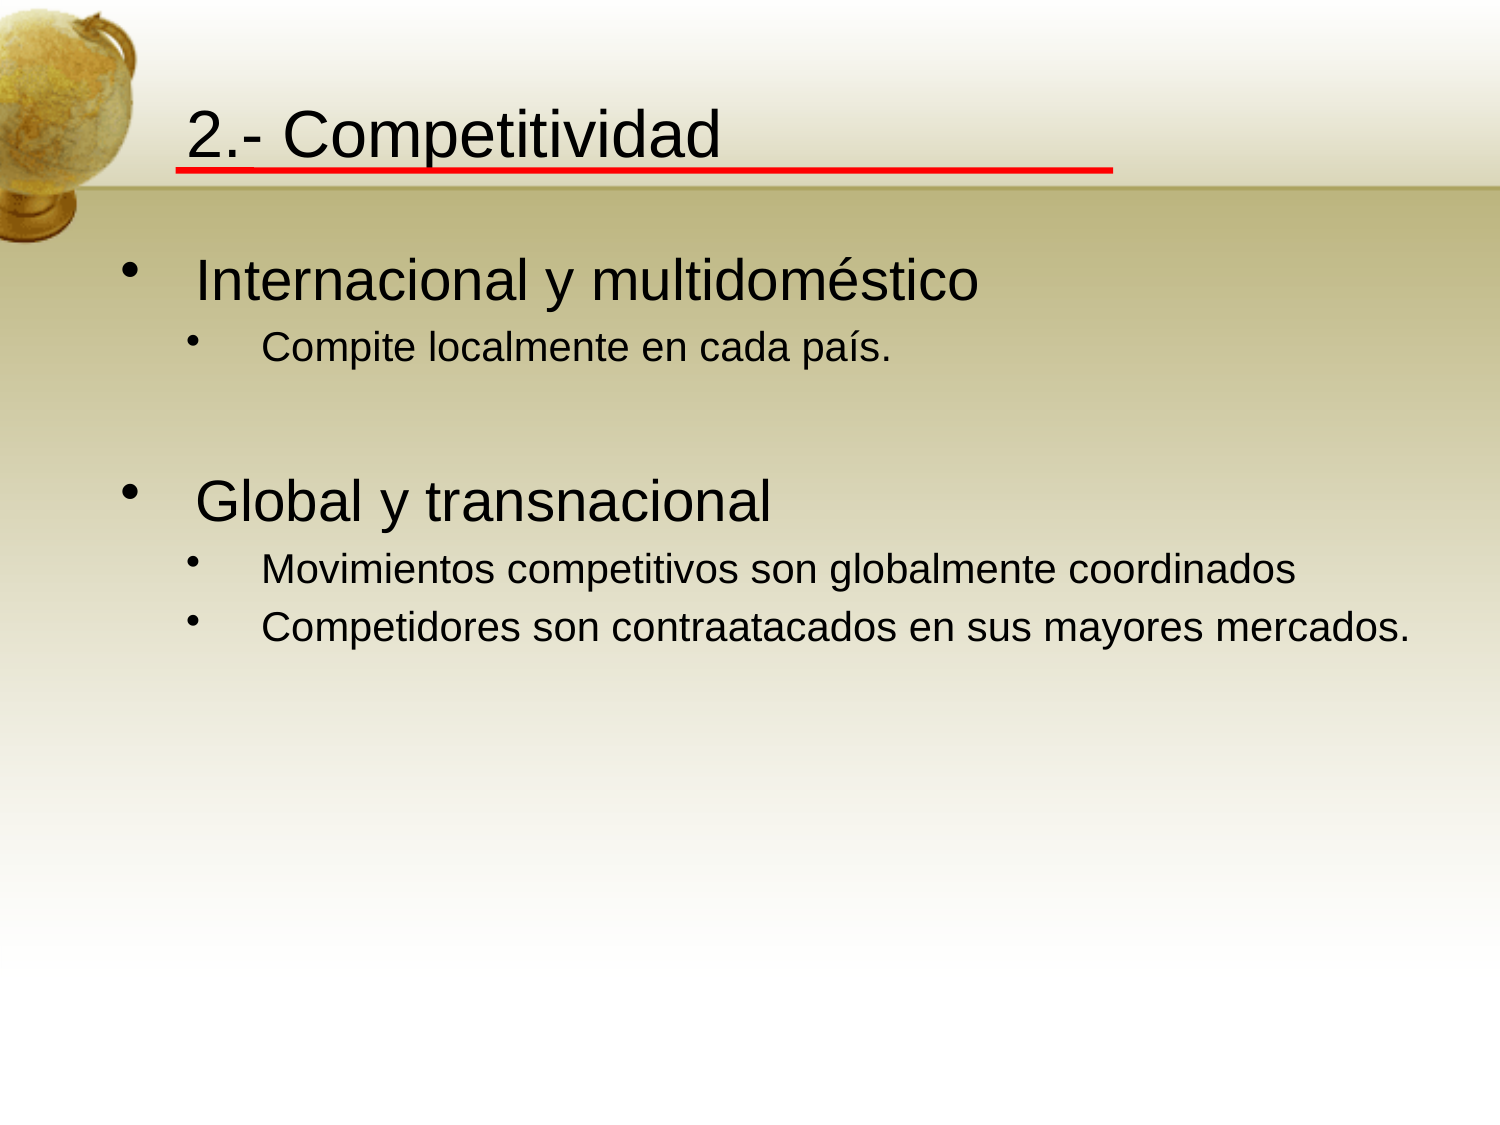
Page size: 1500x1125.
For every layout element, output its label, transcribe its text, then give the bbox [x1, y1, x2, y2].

title 2.- Competitividad [170, 36, 1436, 179]
list Internacional y multidoméstico Compite localmente en cada país. Global y transnacional Movimientos competitivos son globalmente coordinados Competidores son contraatacados en sus mayores mercados. [105, 234, 1454, 1091]
picture [0, 0, 1500, 1125]
